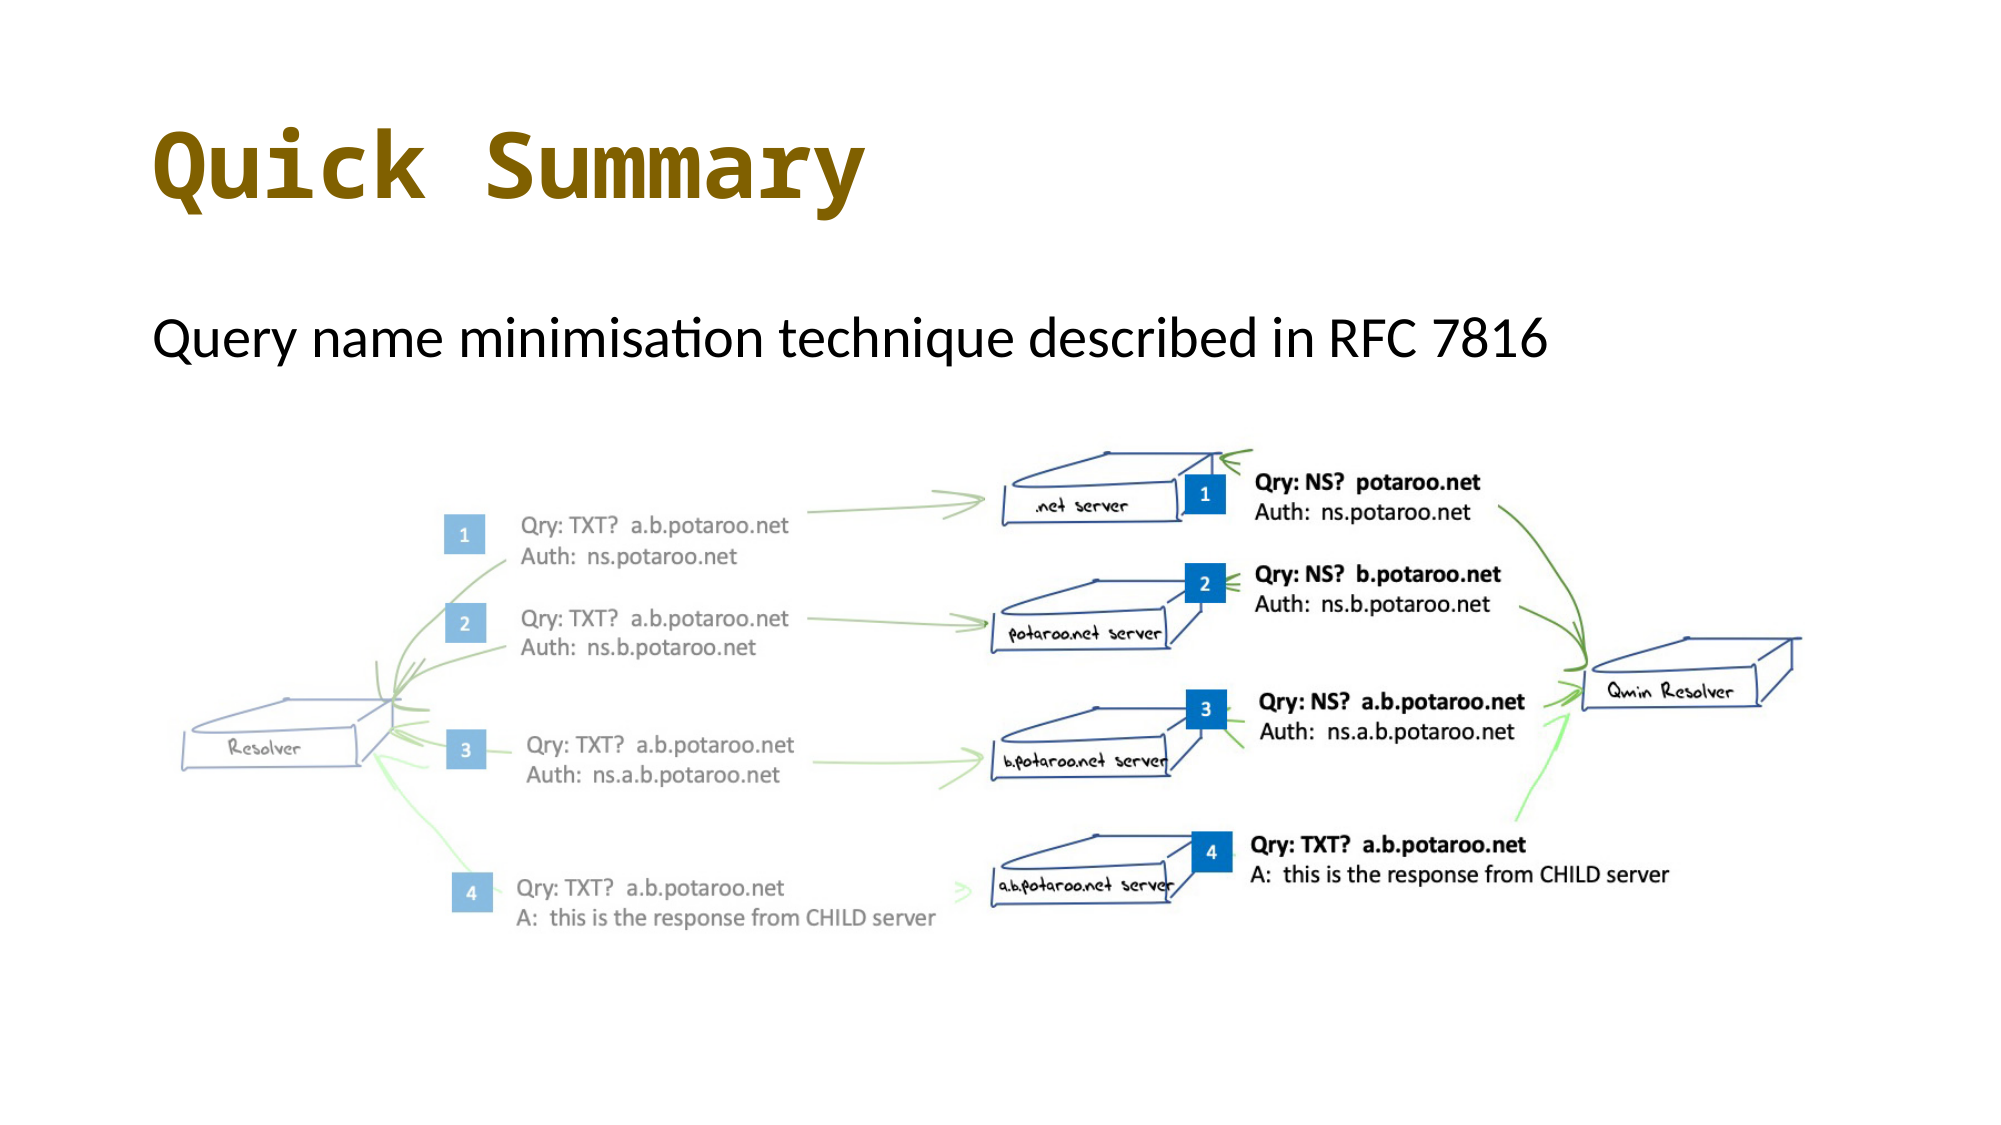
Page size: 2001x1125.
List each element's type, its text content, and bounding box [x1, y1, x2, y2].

text_box [136, 454, 985, 1079]
title Quick Summary [137, 59, 1863, 278]
picture [161, 419, 1839, 980]
list Query name minimisation technique described in RFC 7816 [137, 299, 1863, 1014]
